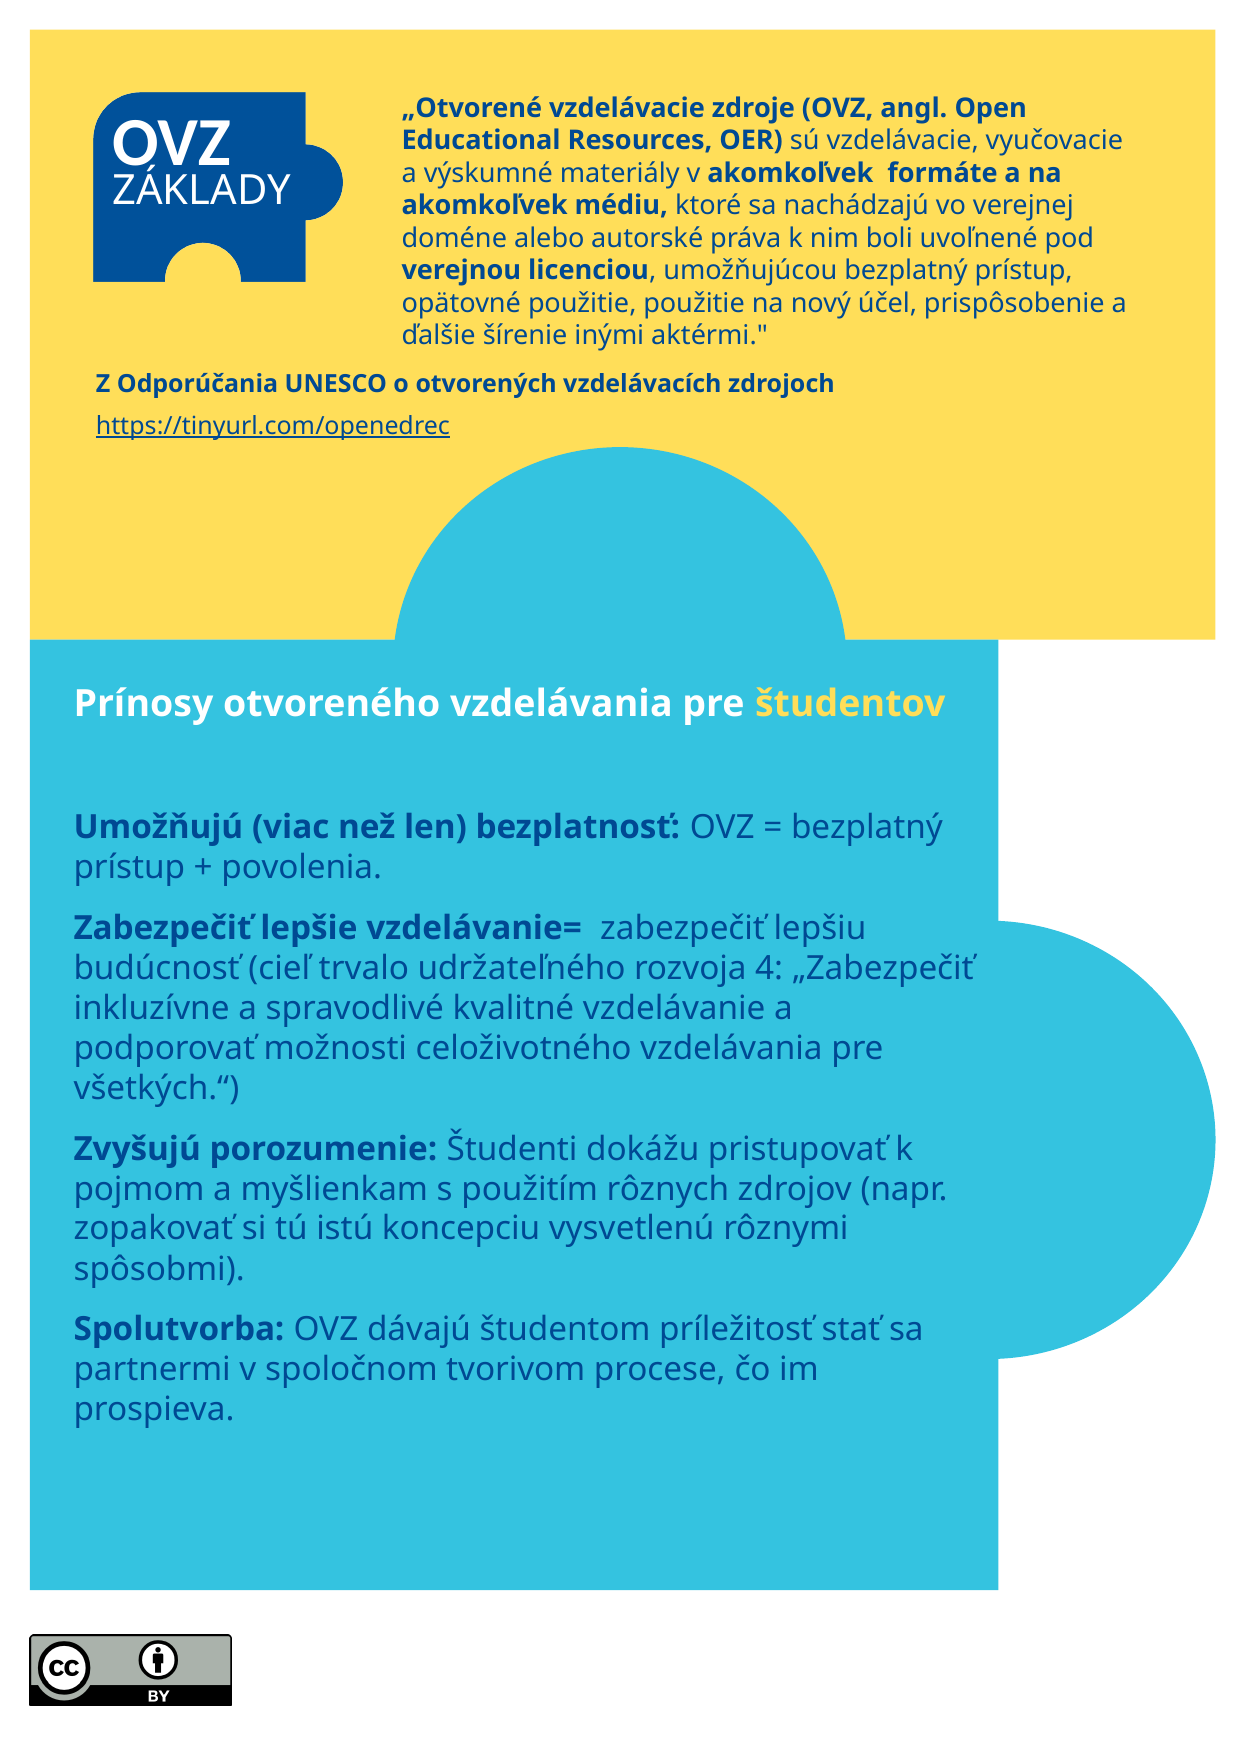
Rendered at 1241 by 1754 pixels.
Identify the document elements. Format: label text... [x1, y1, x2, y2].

text_box [29, 29, 1216, 639]
text_box [677, 453, 1216, 640]
text_box [999, 920, 1216, 1359]
text_box Z Odporúčania UNESCO o otvorených vzdelávacích zdrojoch https://tinyurl.com/openedrec [80, 365, 1241, 453]
text_box [29, 639, 999, 1591]
text_box [393, 453, 848, 664]
picture [93, 92, 343, 282]
text_box „Otvorené vzdelávacie zdroje (OVZ, angl. Open Educational Resources, OER) sú vzdelávacie, vyučovacie a výskumné materiály v akomkoľvek formáte a na akomkoľvek médiu, ktoré sa nachádzajú vo verejnej doméne alebo autorské práva k nim boli uvoľnené pod verejnou licenciou, umožňujúcou bezplatný prístup, opätovné použitie, použitie na nový účel, prispôsobenie a ďalšie šírenie inými aktérmi." [386, 75, 1147, 366]
picture [29, 1634, 233, 1706]
text_box Prínosy otvoreného vzdelávania pre študentov Umožňujú (viac než len) bezplatnosť: OVZ = bezplatný prístup + povolenia. Zabezpečiť lepšie vzdelávanie= zabezpečiť lepšiu budúcnosť (cieľ trvalo udržateľného rozvoja 4: „Zabezpečiť inkluzívne a spravodlivé kvalitné vzdelávanie a podporovať možnosti celoživotného vzdelávania pre všetkých.“) Zvyšujú porozumenie: Študenti dokážu pristupovať k pojmom a myšlienkam s použitím rôznych zdrojov (napr. zopakovať si tú istú koncepciu vysvetlenú rôznymi spôsobmi). Spolutvorba: OVZ dávajú študentom príležitosť stať sa partnermi v spoločnom tvorivom procese, čo im prospieva. [58, 664, 999, 1443]
